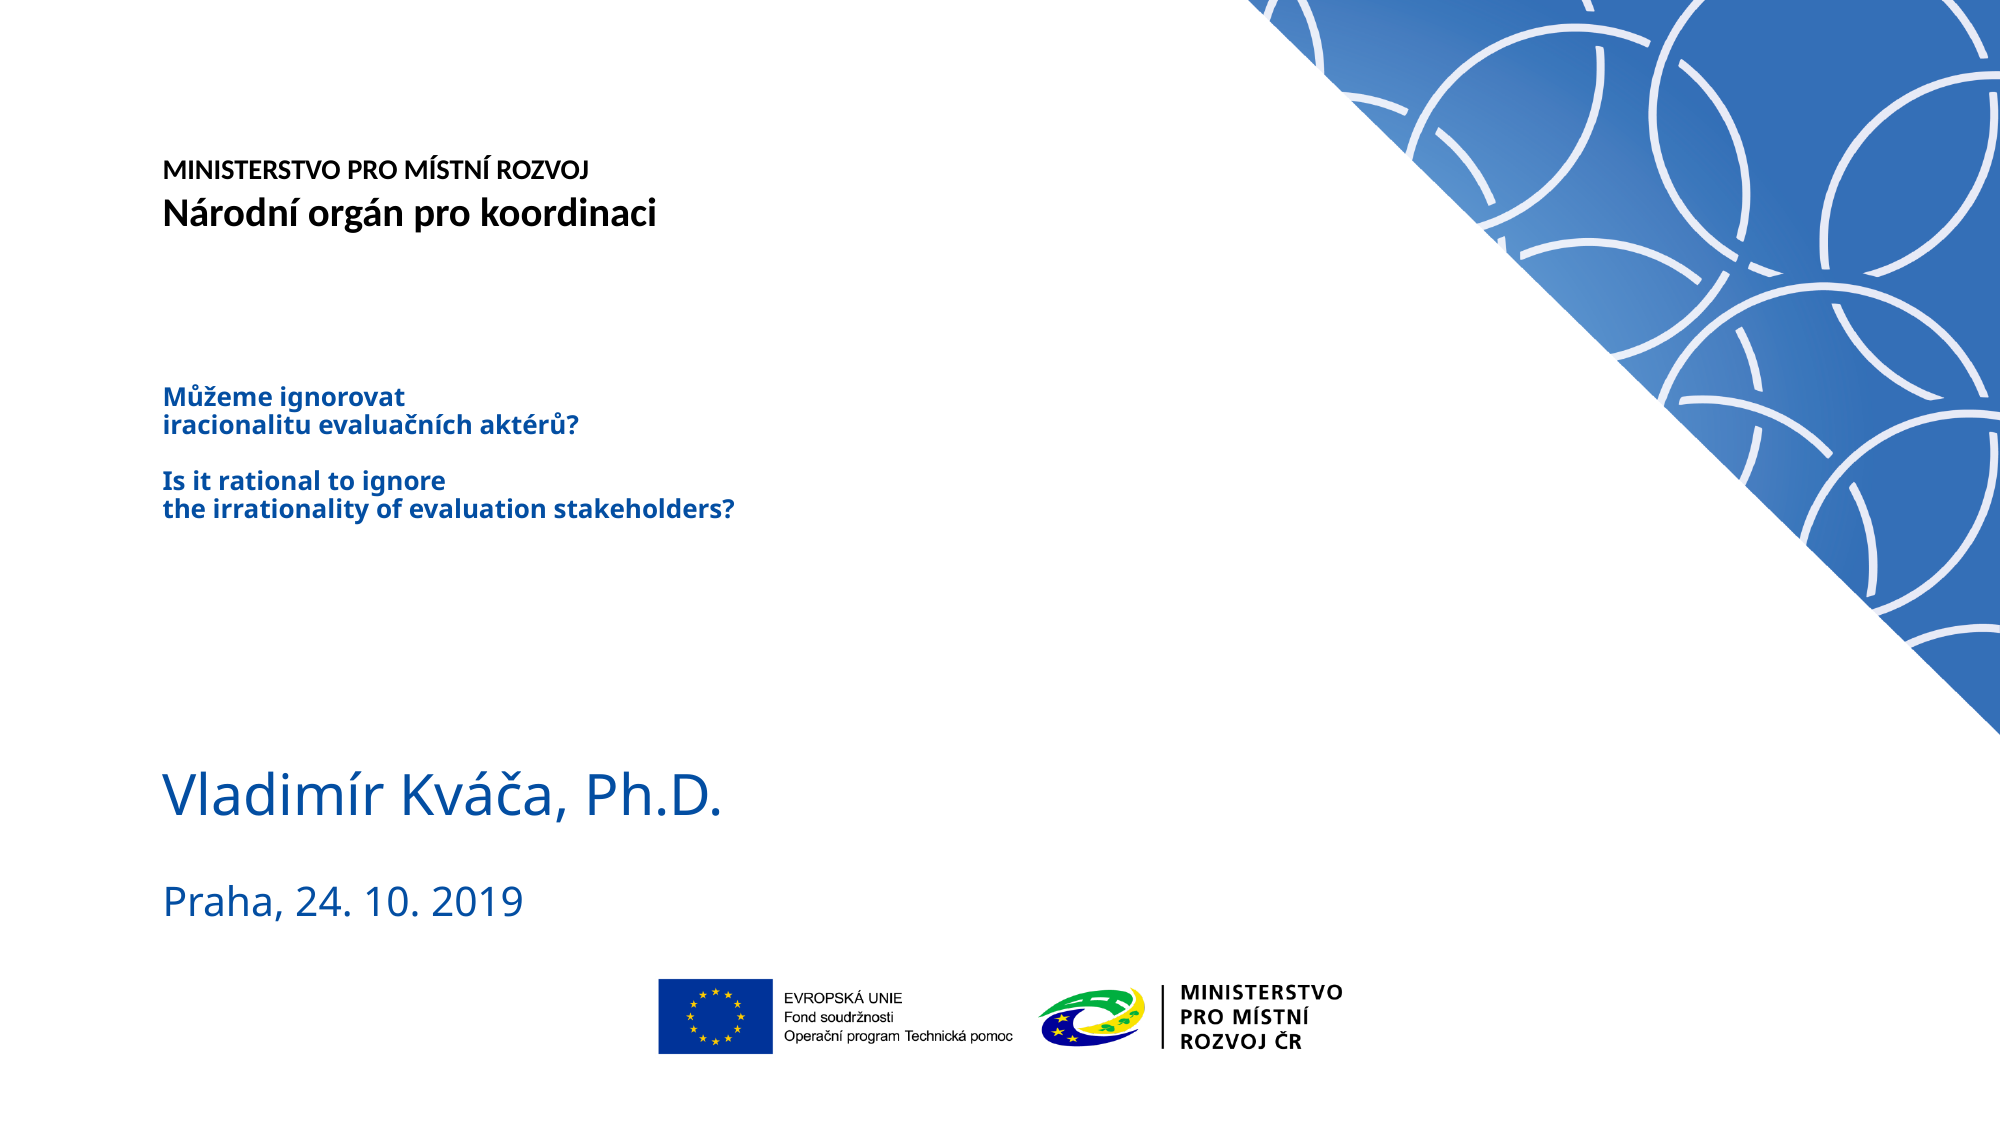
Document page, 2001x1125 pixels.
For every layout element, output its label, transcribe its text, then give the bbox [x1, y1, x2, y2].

subtitle Vladimír Kváča, Ph.D. [147, 758, 1548, 840]
picture [1246, 0, 2000, 736]
title Můžeme ignorovat iracionalitu evaluačních aktérů? Is it rational to ignore the irrationality of evaluation stakeholders? [147, 346, 1948, 534]
picture [633, 954, 1367, 1079]
list Praha, 24. 10. 2019 [147, 873, 904, 932]
